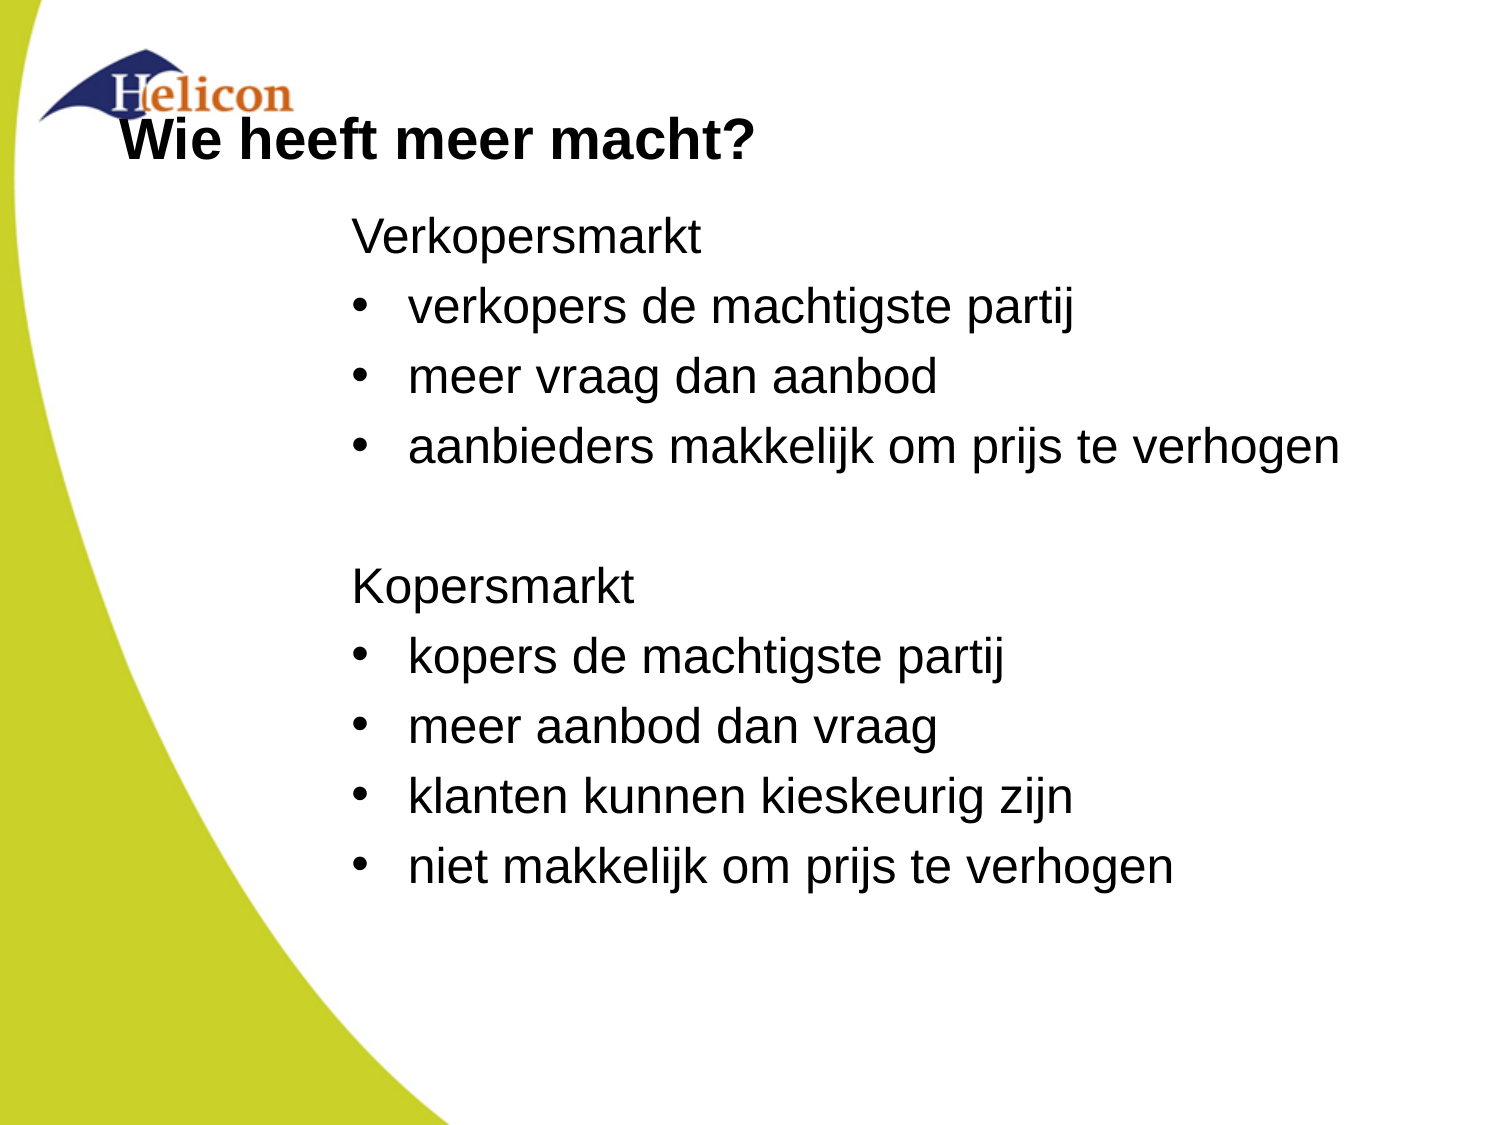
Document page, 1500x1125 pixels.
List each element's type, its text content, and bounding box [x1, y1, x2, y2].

title Wie heeft meer macht? [104, 42, 1455, 231]
picture [0, 0, 1500, 1125]
list Verkopersmarkt verkopers de machtigste partij meer vraag dan aanbod aanbieders makkelijk om prijs te verhogen Kopersmarkt kopers de machtigste partij meer aanbod dan vraag klanten kunnen kieskeurig zijn niet makkelijk om prijs te verhogen [336, 196, 1425, 1005]
